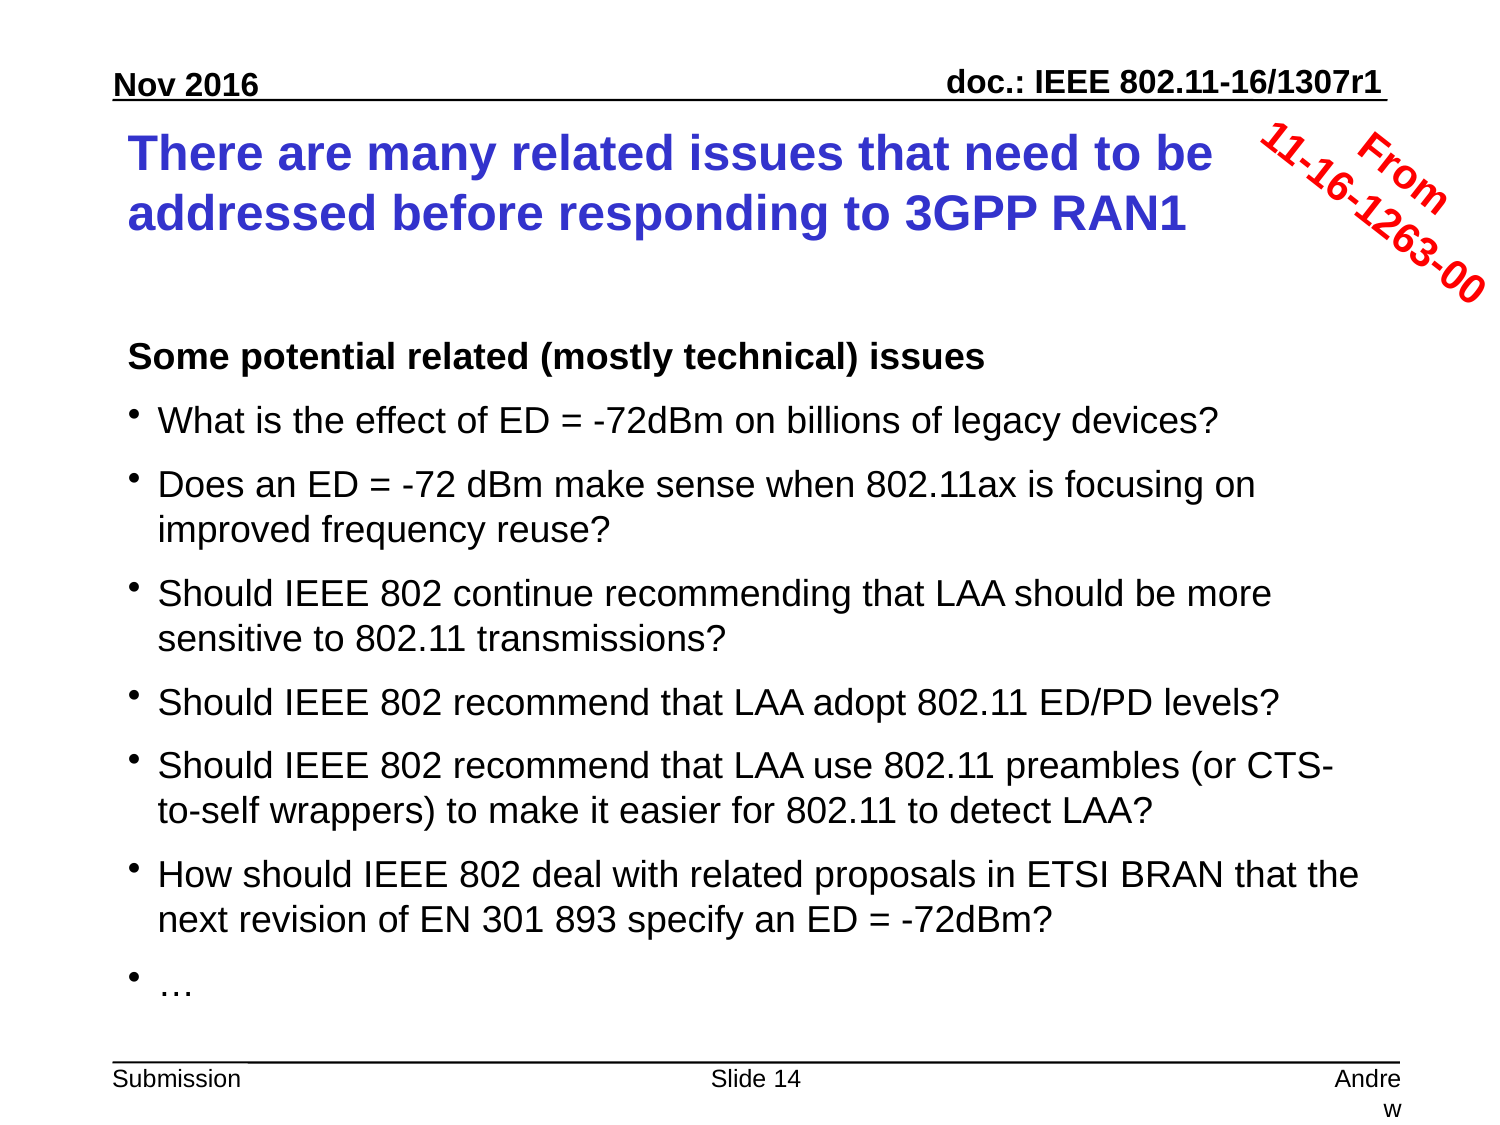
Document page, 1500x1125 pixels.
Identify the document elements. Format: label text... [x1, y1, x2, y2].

list Some potential related (mostly technical) issues What is the effect of ED = -72dBm on billions of legacy devices? Does an ED = -72 dBm make sense when 802.11ax is focusing on improved frequency reuse? Should IEEE 802 continue recommending that LAA should be more sensitive to 802.11 transmissions? Should IEEE 802 recommend that LAA adopt 802.11 ED/PD levels? Should IEEE 802 recommend that LAA use 802.11 preambles (or CTS-to-self wrappers) to make it easier for 802.11 to detect LAA? How should IEEE 802 deal with related proposals in ETSI BRAN that the next revision of EN 301 893 specify an ED = -72dBm? … [112, 324, 1388, 1000]
text_box From 11-16-1263-00 [1265, 49, 1500, 284]
title There are many related issues that need to be addressed before responding to 3GPP RAN1 [112, 112, 1388, 288]
footer Andrew Myles, Cisco [1320, 1061, 1402, 1093]
slide_number Slide 14 [709, 1061, 803, 1093]
